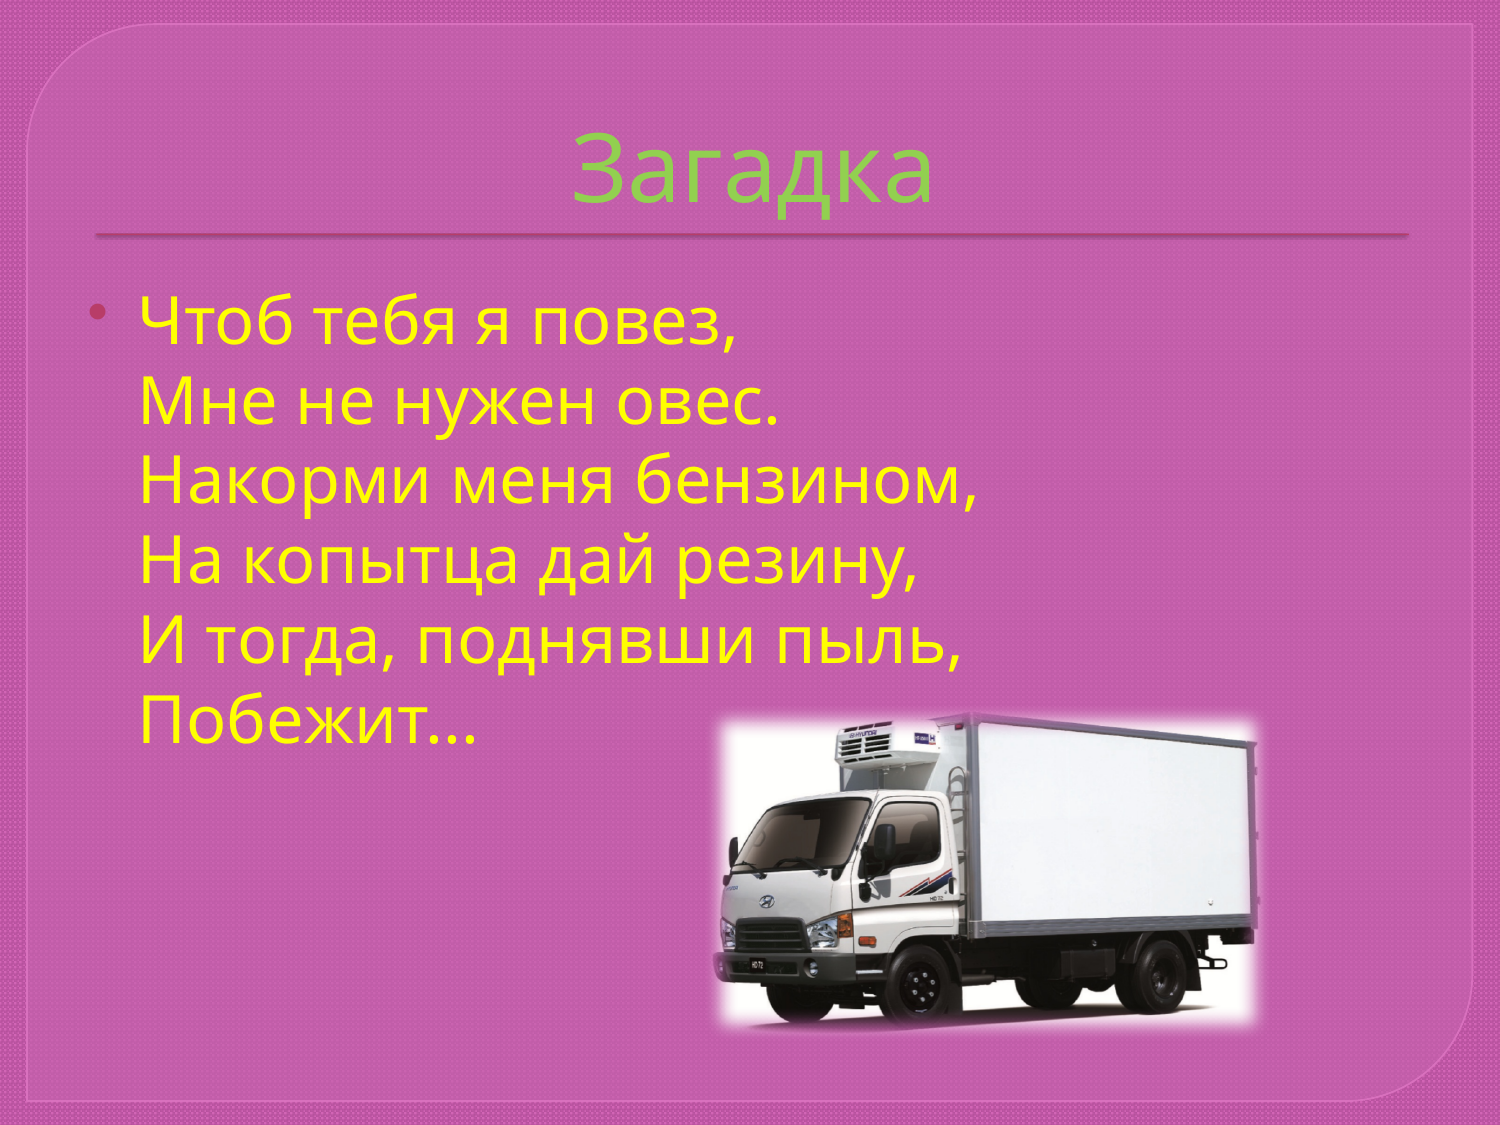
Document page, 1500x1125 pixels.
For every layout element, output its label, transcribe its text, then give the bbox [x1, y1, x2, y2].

title Загадка [75, 41, 1425, 230]
picture [702, 702, 1273, 1042]
list Чтоб тебя я повез, Мне не нужен овес. Накорми меня бензином, На копытца дай резину, И тогда, поднявши пыль, Побежит... [75, 270, 1425, 1013]
